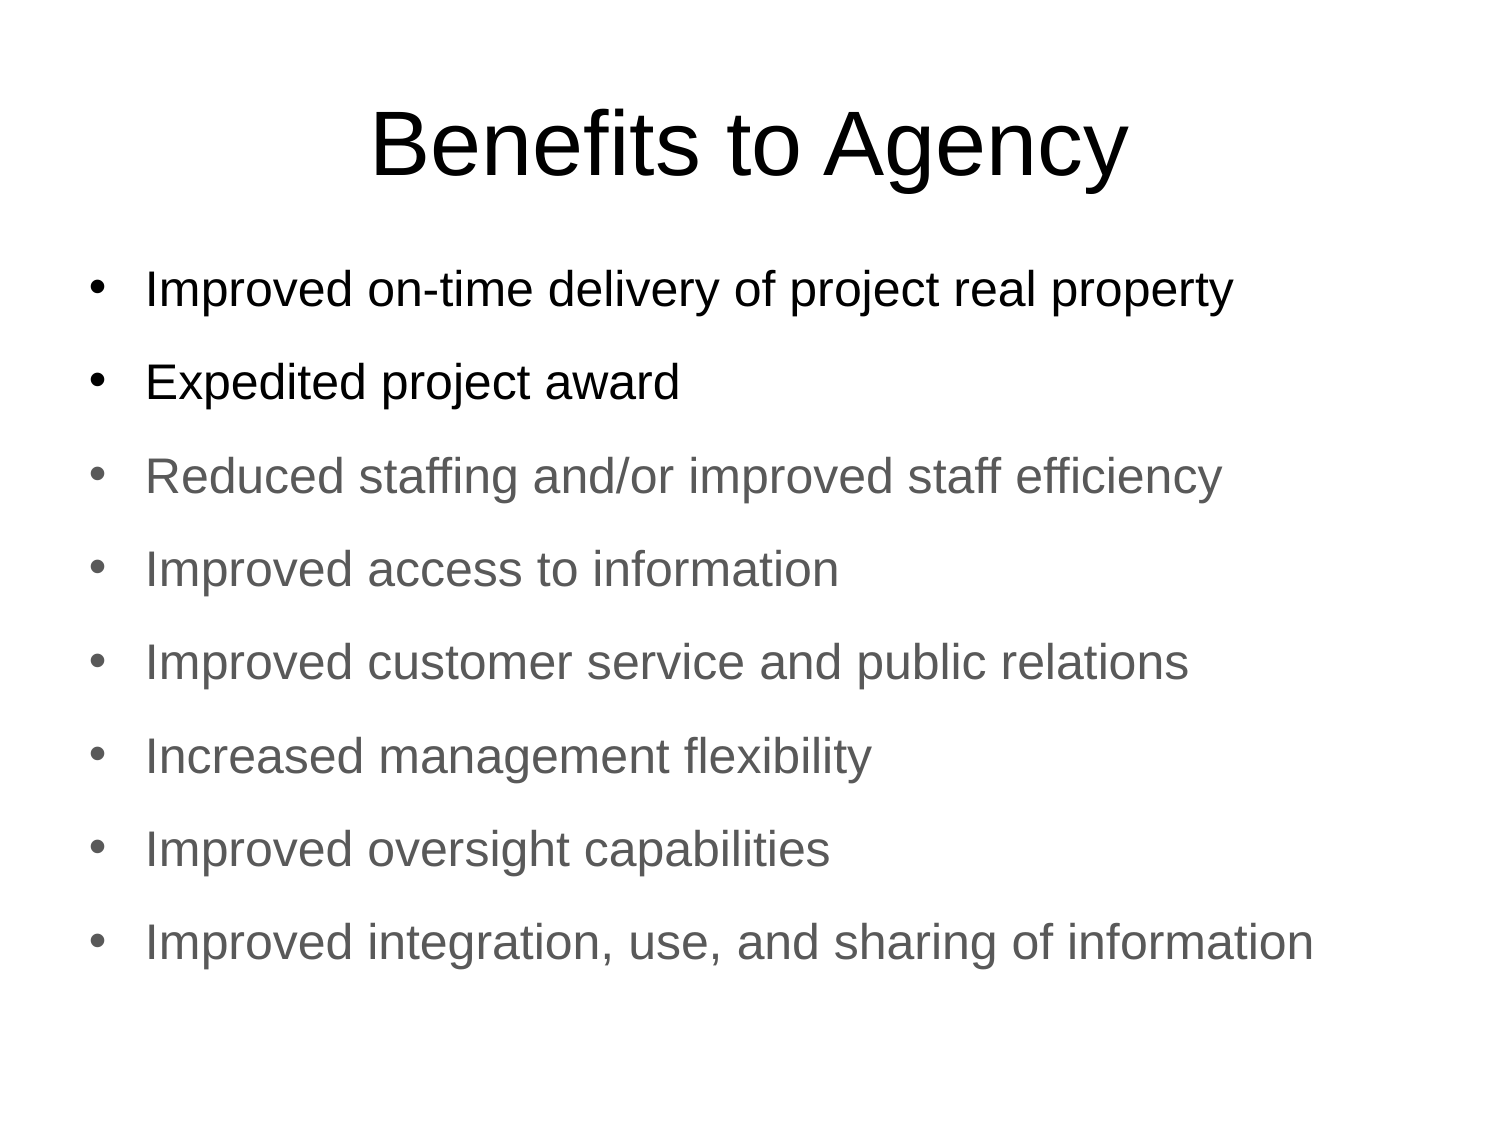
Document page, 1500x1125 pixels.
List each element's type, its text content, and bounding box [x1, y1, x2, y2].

list Improved on-time delivery of project real property Expedited project award Reduced staffing and/or improved staff efficiency Improved access to information Improved customer service and public relations Increased management flexibility Improved oversight capabilities Improved integration, use, and sharing of information [73, 240, 1400, 1016]
title Benefits to Agency [75, 45, 1425, 233]
